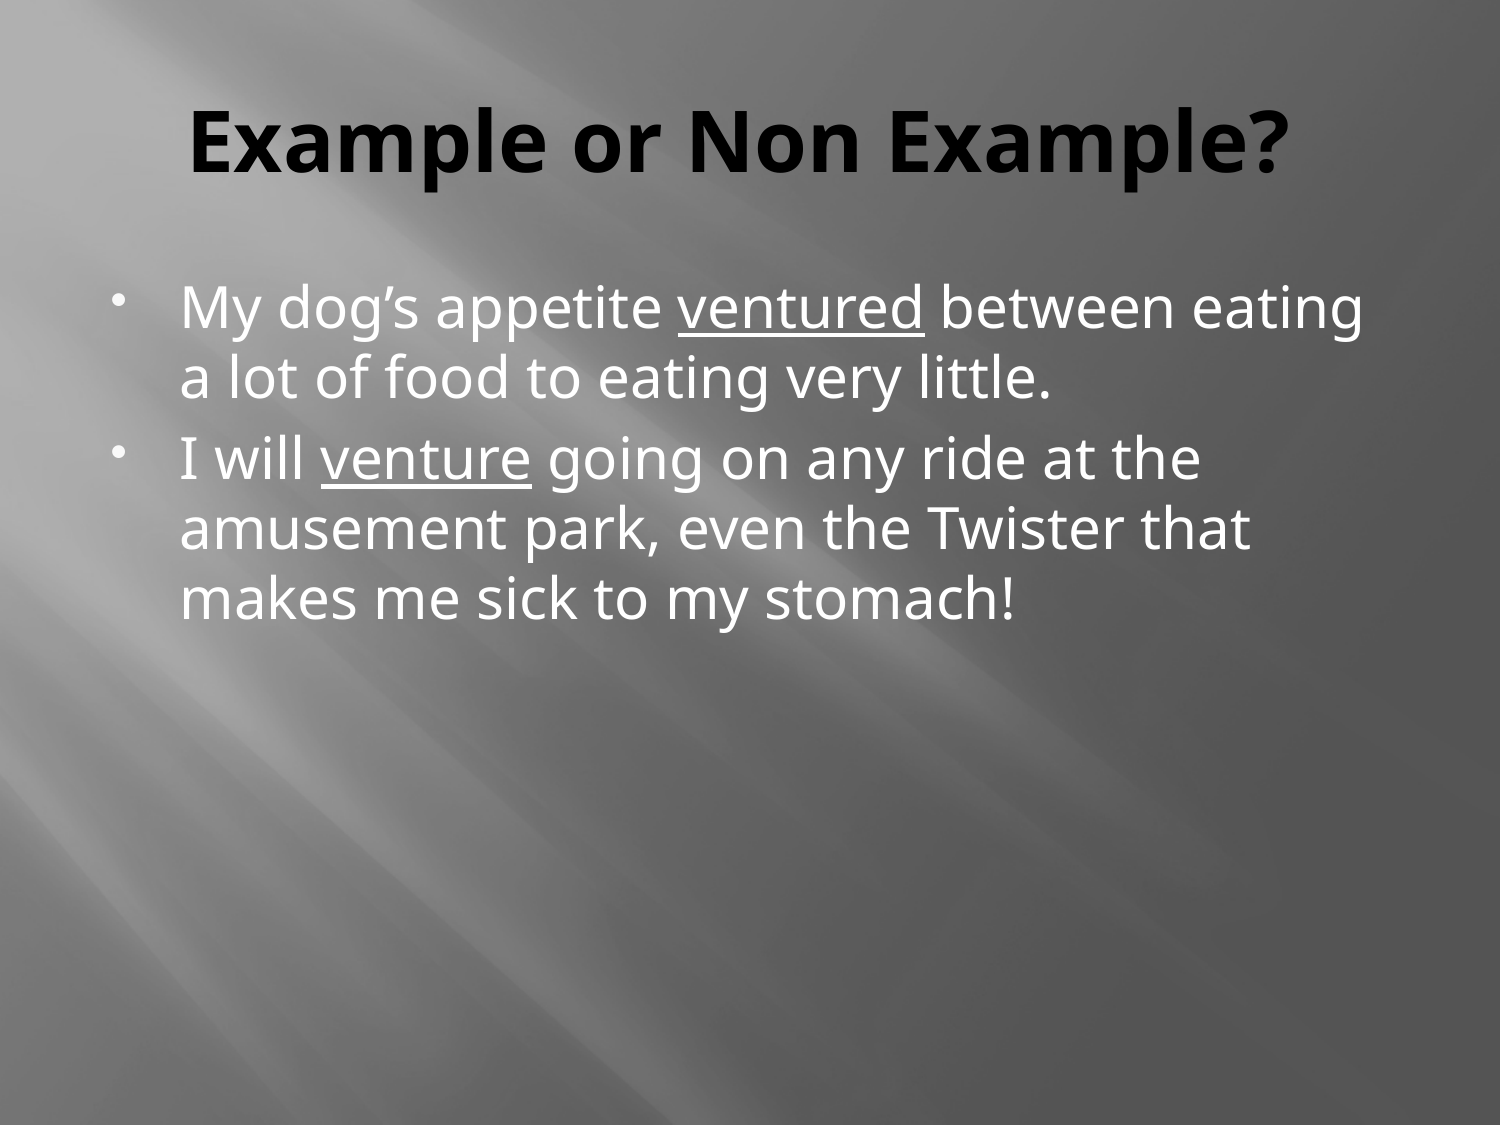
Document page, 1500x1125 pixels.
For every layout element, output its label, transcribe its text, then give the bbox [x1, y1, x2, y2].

list My dog’s appetite ventured between eating a lot of food to eating very little. I will venture going on any ride at the amusement park, even the Twister that makes me sick to my stomach! [75, 262, 1425, 1035]
title Example or Non Example? [75, 45, 1425, 233]
